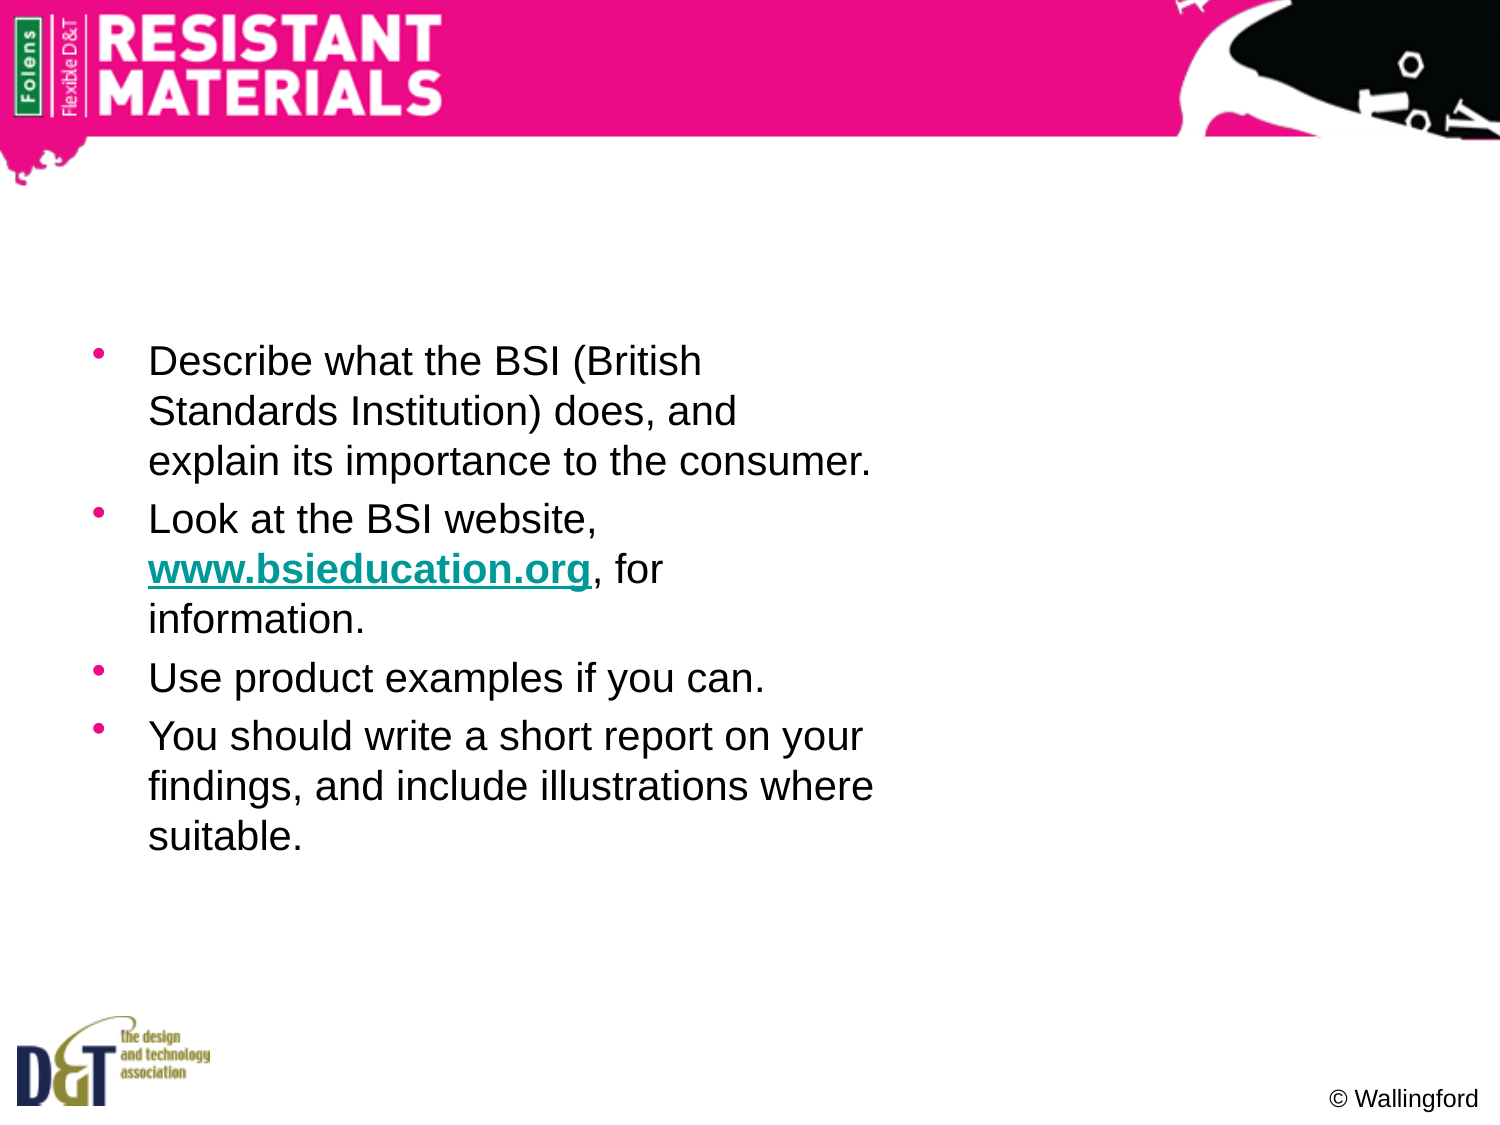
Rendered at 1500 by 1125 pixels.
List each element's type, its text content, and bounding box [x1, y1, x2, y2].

list Describe what the BSI (British Standards Institution) does, and explain its importance to the consumer. Look at the BSI website, www.bsieducation.org, for information. Use product examples if you can. You should write a short report on your findings, and include illustrations where suitable. [76, 326, 892, 941]
picture [0, 0, 1500, 1125]
footer © Wallingford [1257, 1074, 1495, 1125]
